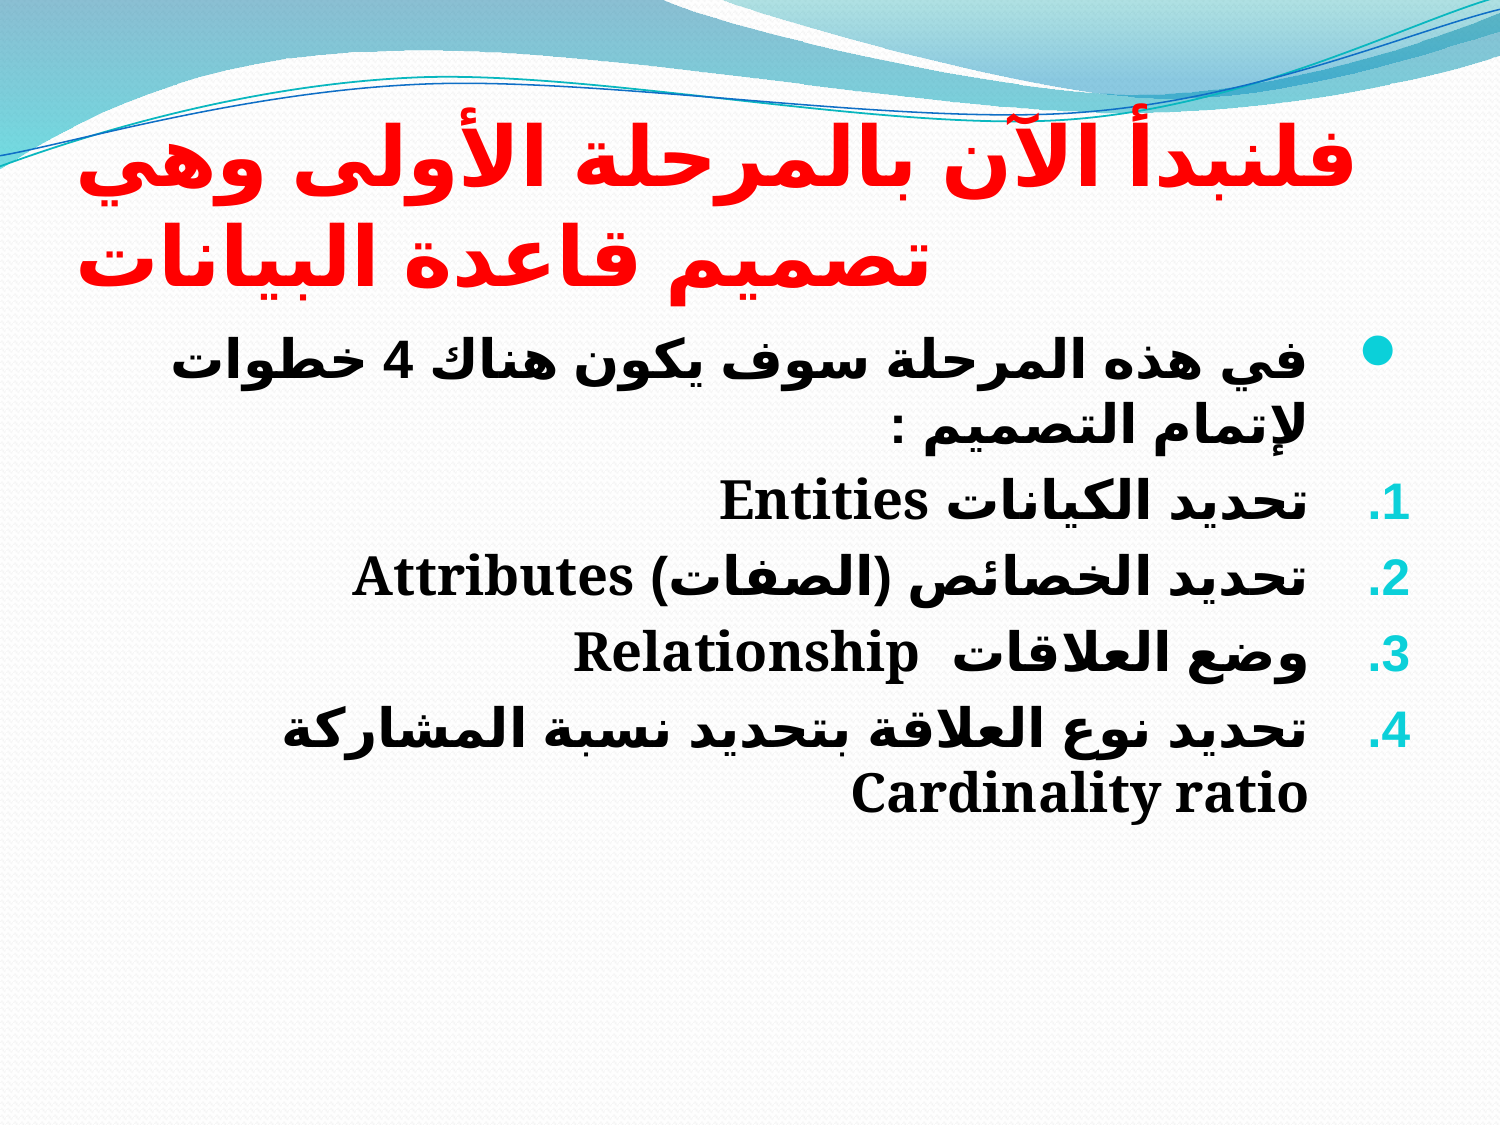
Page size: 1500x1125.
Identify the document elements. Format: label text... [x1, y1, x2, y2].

list في هذه المرحلة سوف يكون هناك 4 خطوات لإتمام التصميم : تحديد الكيانات Entities تحديد الخصائص (الصفات) Attributes وضع العلاقات Relationship تحديد نوع العلاقة بتحديد نسبة المشاركة Cardinality ratio [75, 317, 1425, 1038]
title فلنبدأ الآن بالمرحلة الأولى وهي تصميم قاعدة البيانات [75, 115, 1425, 303]
